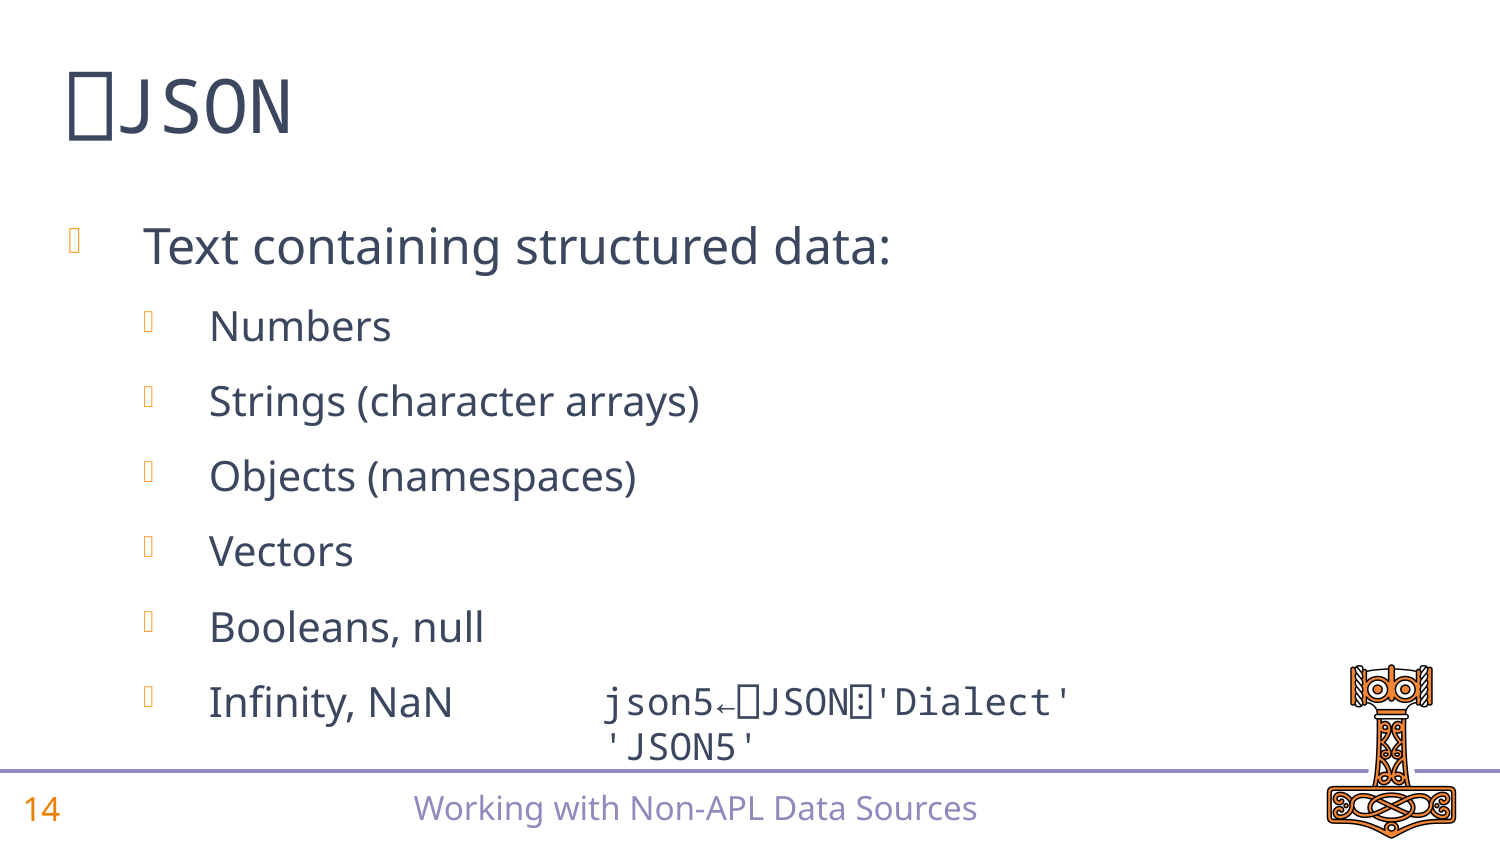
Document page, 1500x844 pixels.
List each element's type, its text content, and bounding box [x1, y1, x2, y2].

text_box json5←⎕JSON⍠'Dialect' 'JSON5' [587, 670, 1269, 776]
title ⎕JSON [53, 43, 1203, 157]
list Text containing structured data: Numbers Strings (character arrays) Objects (namespaces) Vectors Booleans, null Infinity, NaN [53, 207, 1053, 740]
picture [1320, 655, 1461, 844]
